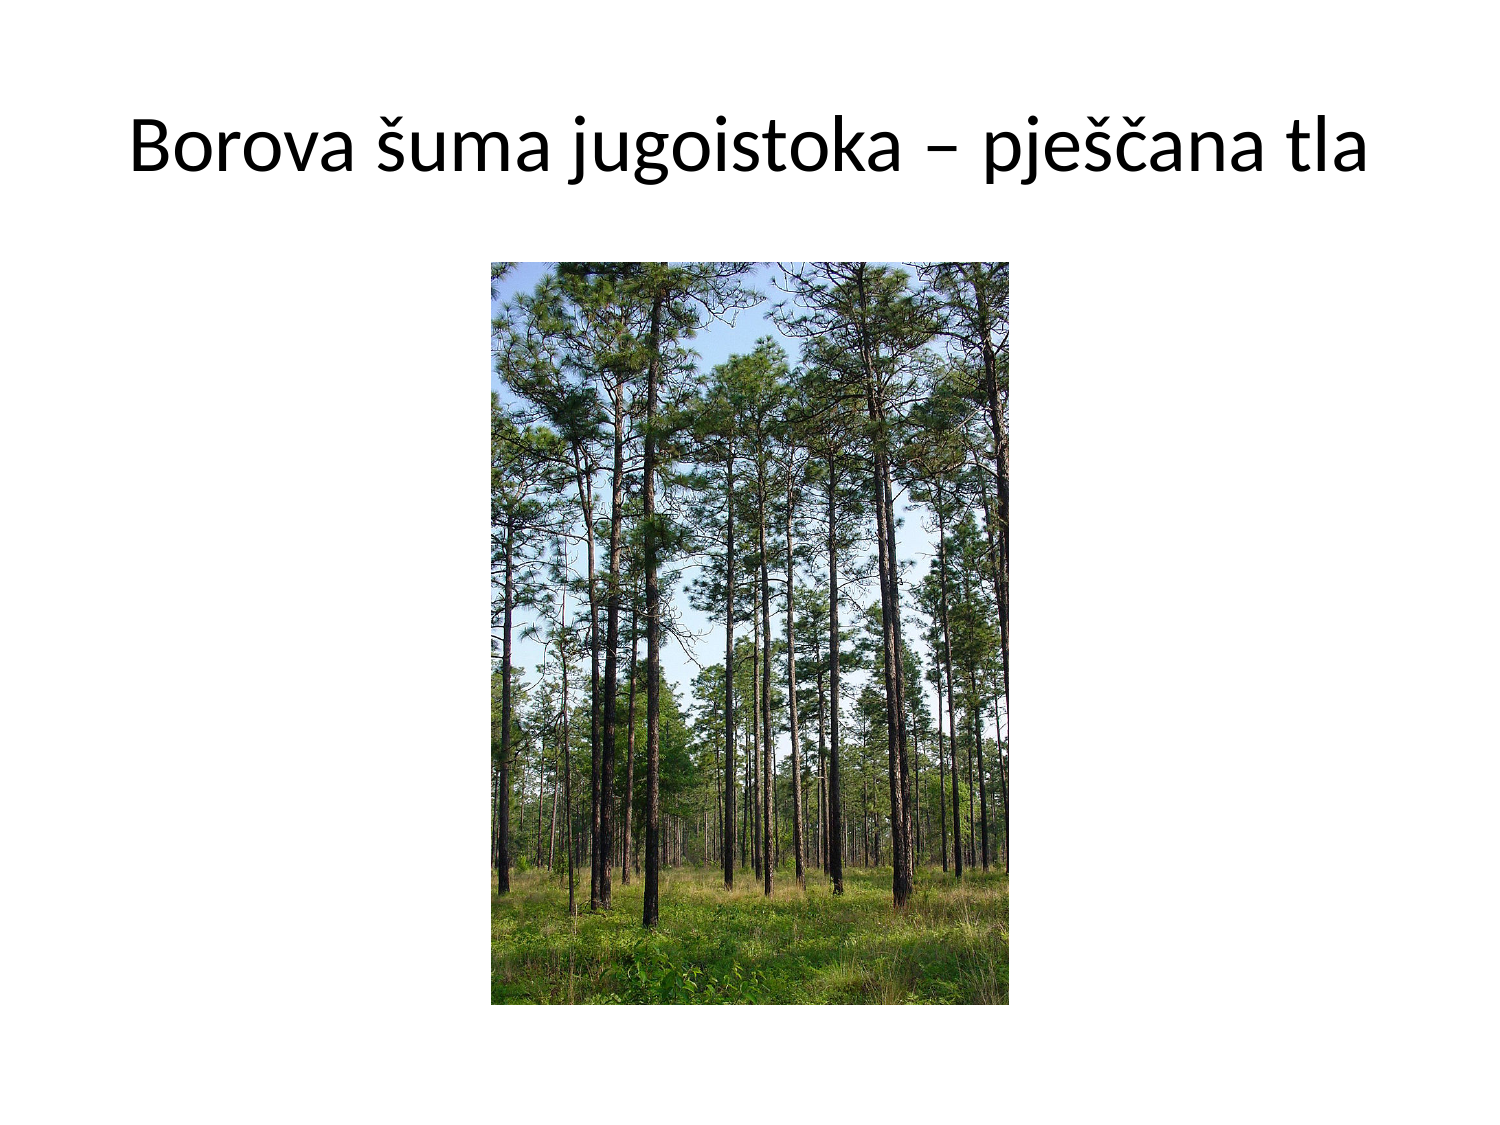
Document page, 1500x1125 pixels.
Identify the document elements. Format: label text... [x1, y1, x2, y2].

title Borova šuma jugoistoka – pješčana tla [75, 45, 1425, 233]
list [490, 262, 1010, 1006]
